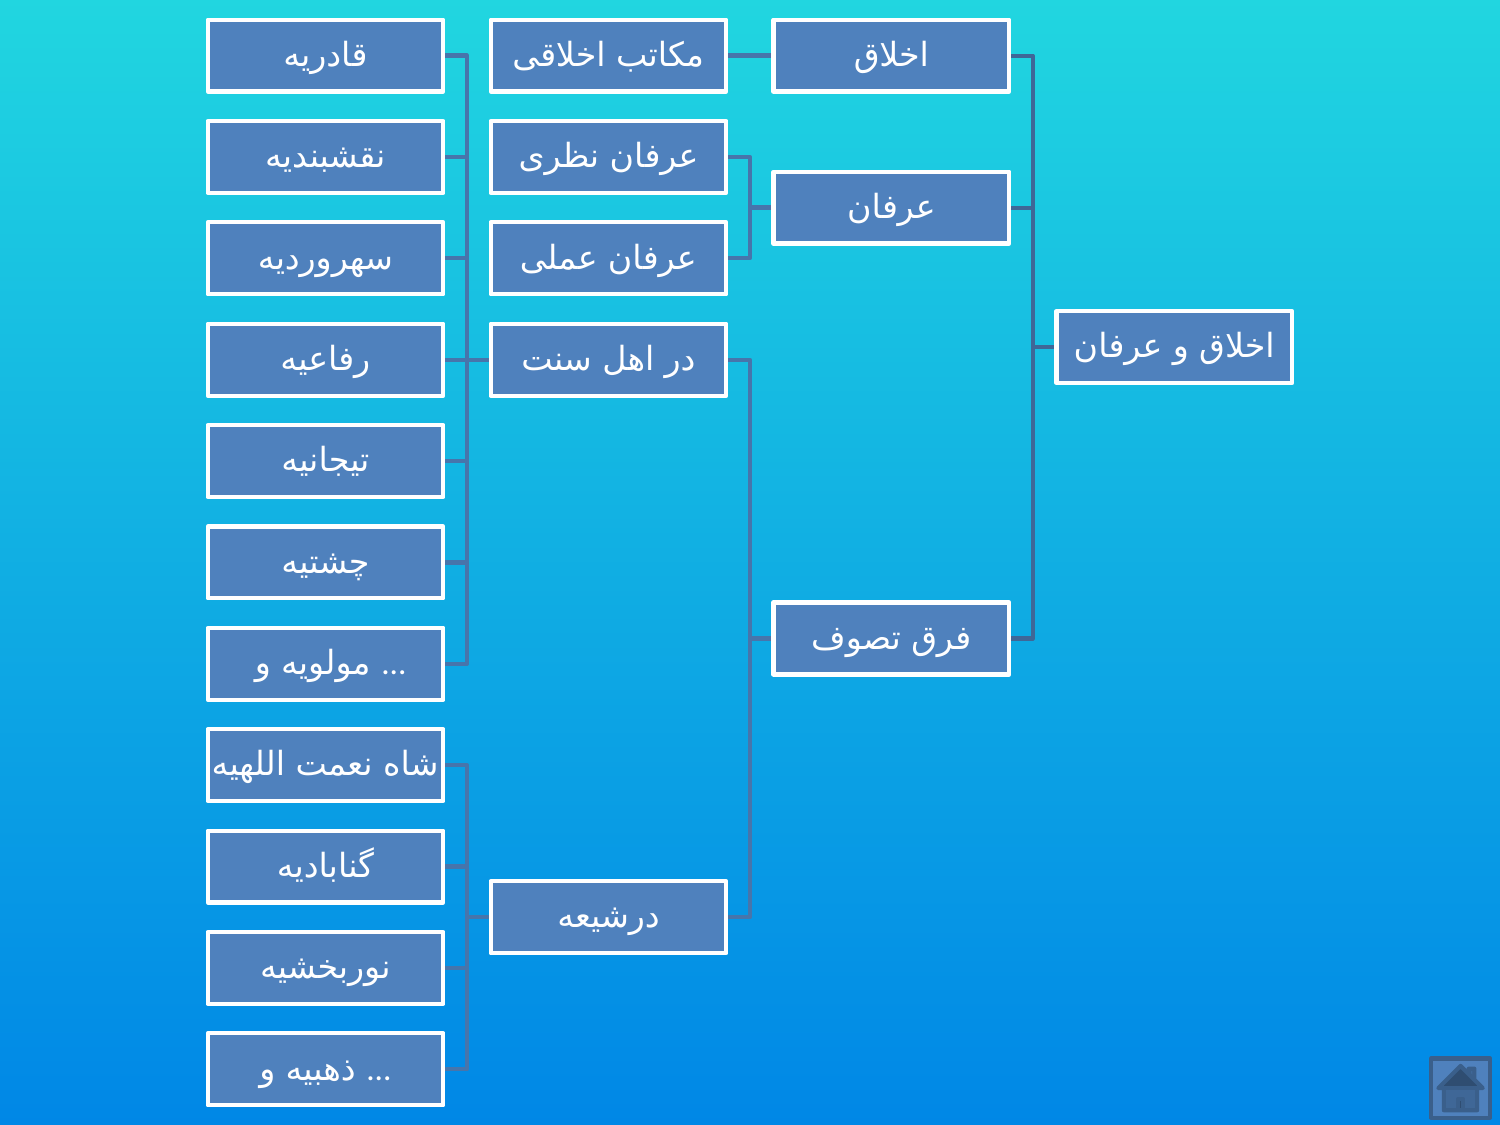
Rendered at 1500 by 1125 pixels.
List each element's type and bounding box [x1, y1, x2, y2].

text_box [0, 18, 1500, 1107]
text_box [1429, 1113, 1492, 1120]
